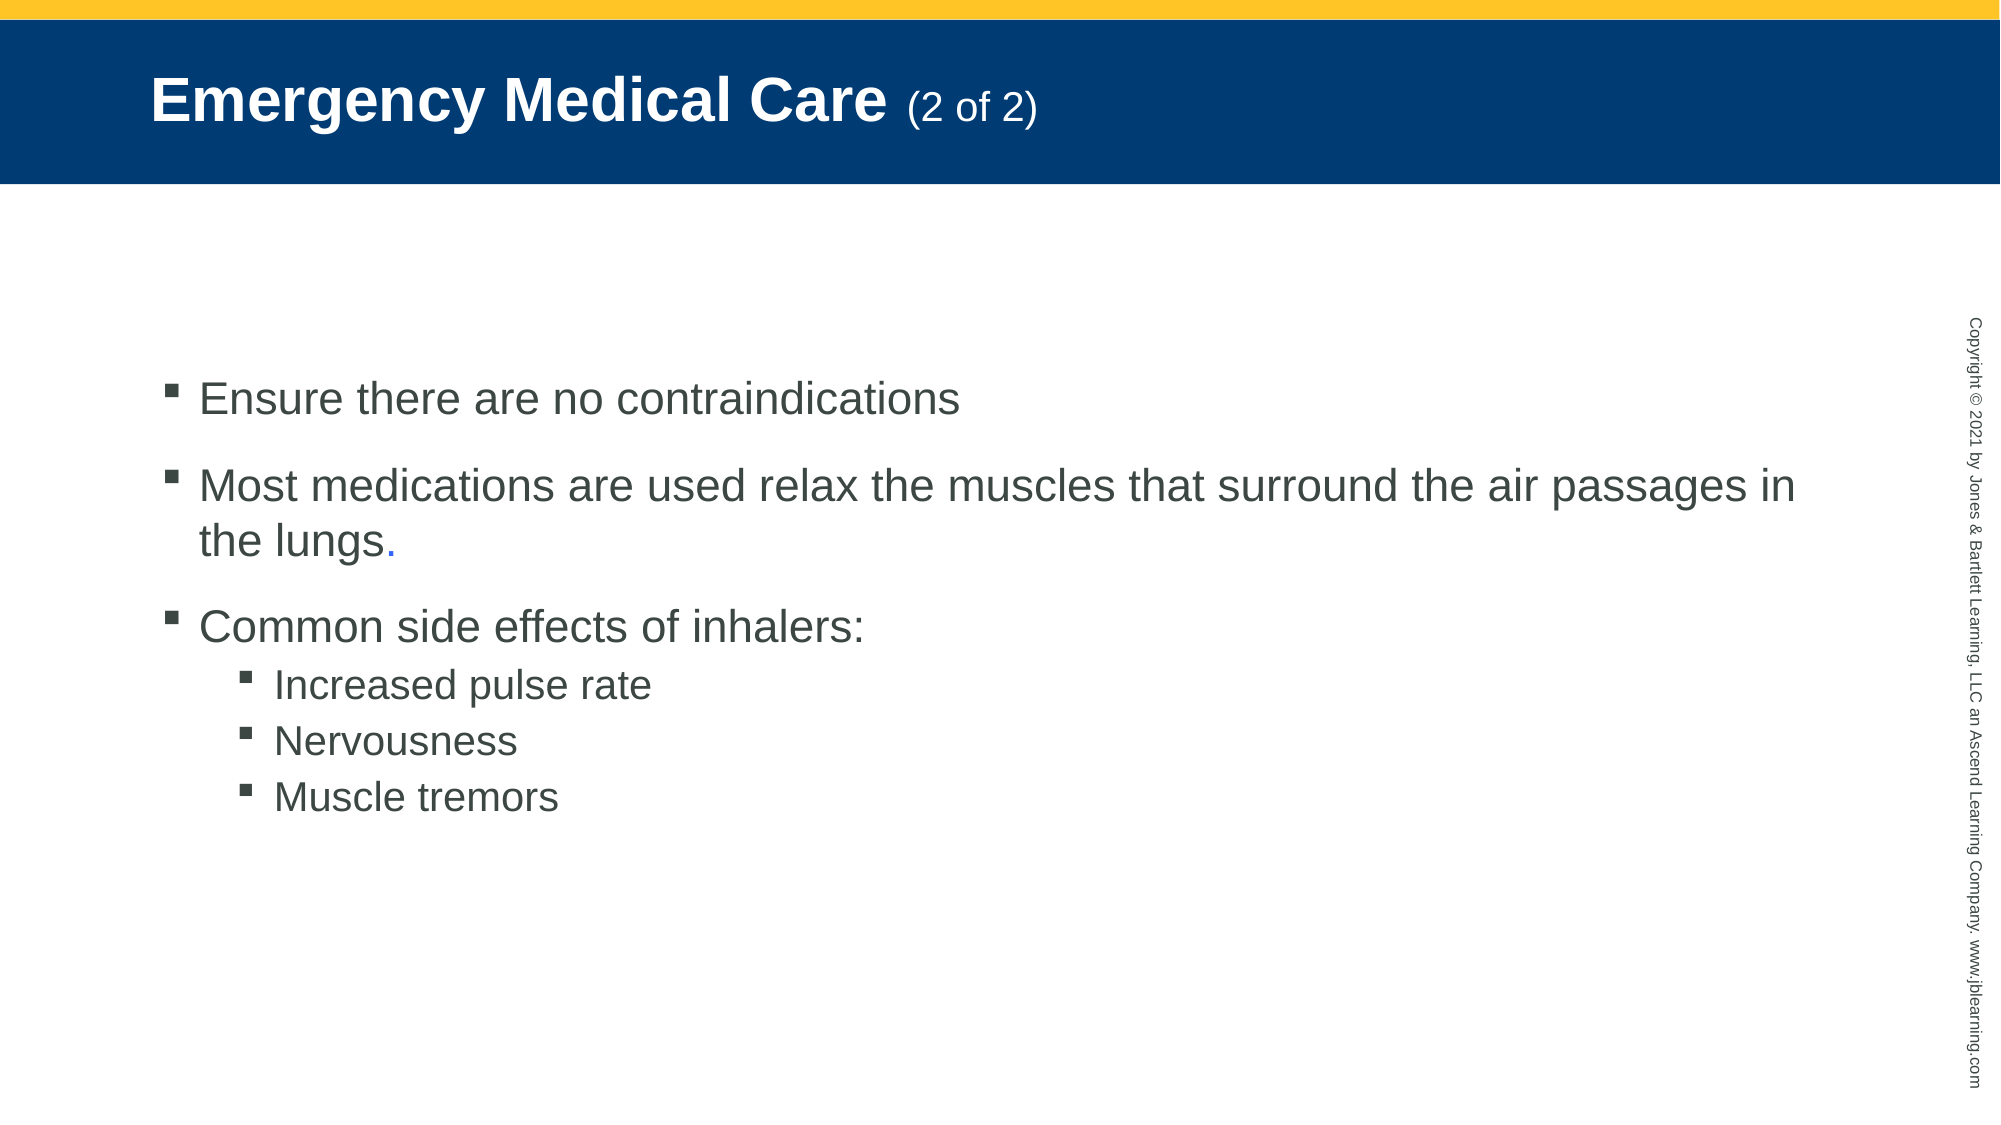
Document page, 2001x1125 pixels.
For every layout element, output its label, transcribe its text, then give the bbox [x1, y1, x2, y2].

list Ensure there are no contraindications Most medications are used relax the muscles that surround the air passages in the lungs. Common side effects of inhalers: Increased pulse rate Nervousness Muscle tremors [146, 361, 1859, 1016]
title Emergency Medical Care (2 of 2) [0, 19, 2000, 185]
